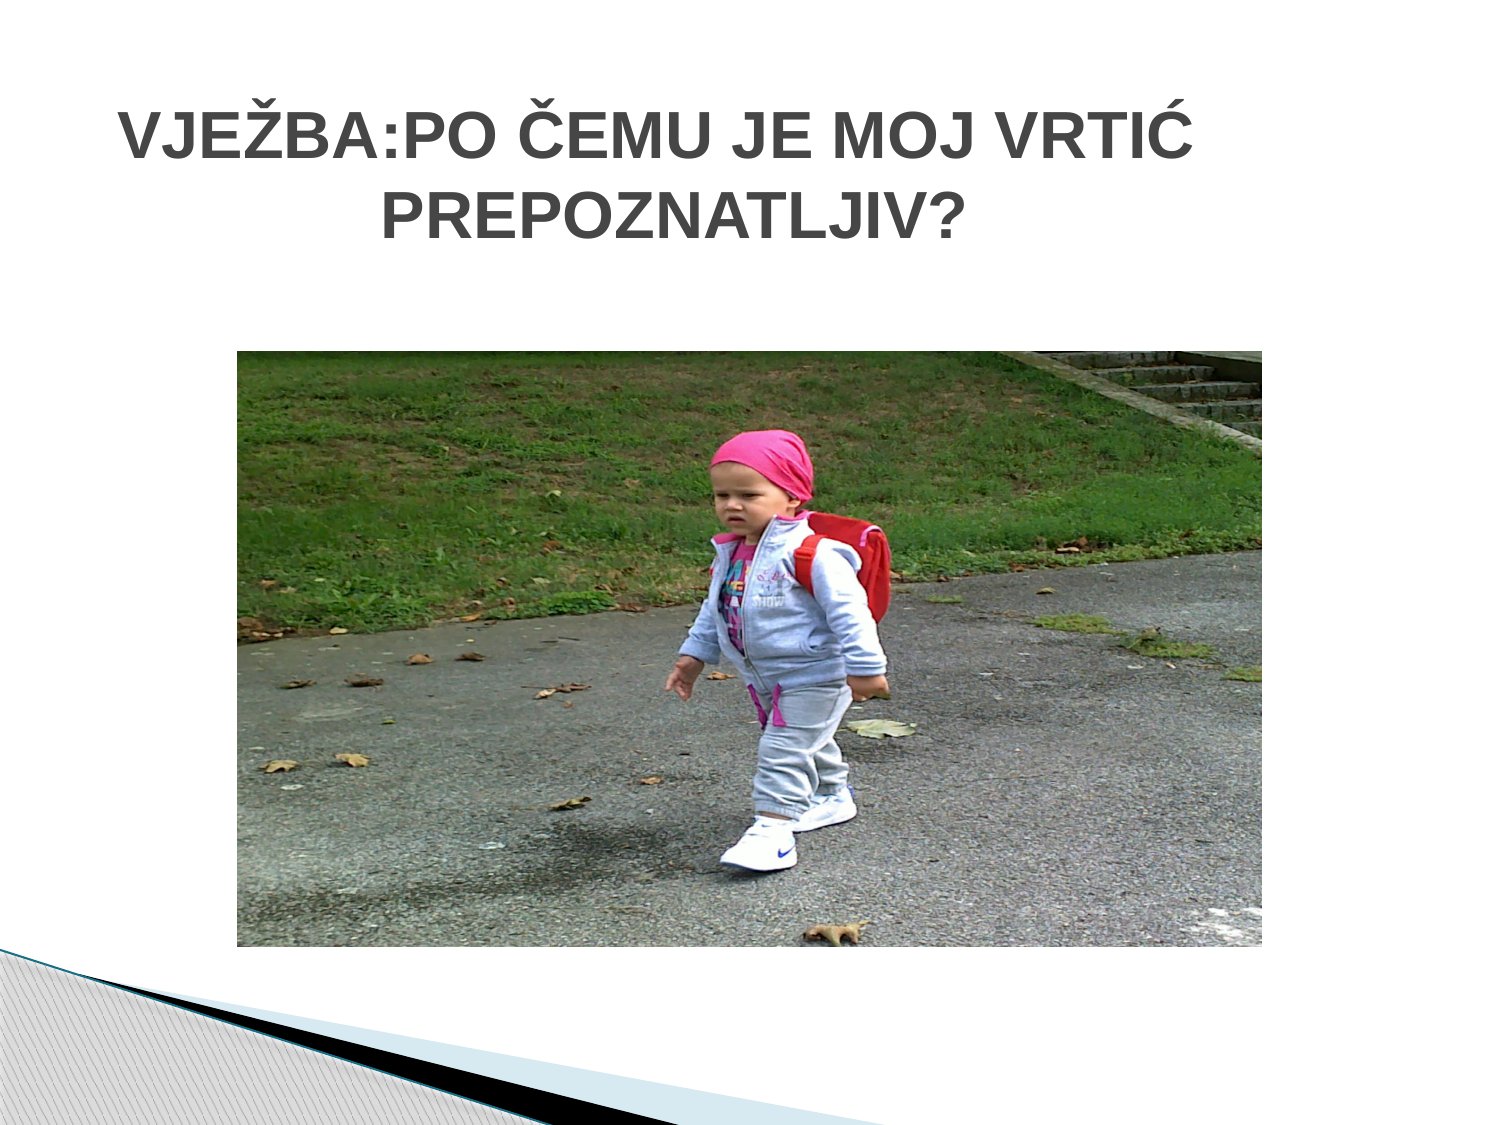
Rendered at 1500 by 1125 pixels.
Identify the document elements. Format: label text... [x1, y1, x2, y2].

picture [237, 351, 1263, 947]
title VJEŽBA:PO ČEMU JE MOJ VRTIĆ PREPOZNATLJIV? [0, 78, 1350, 266]
